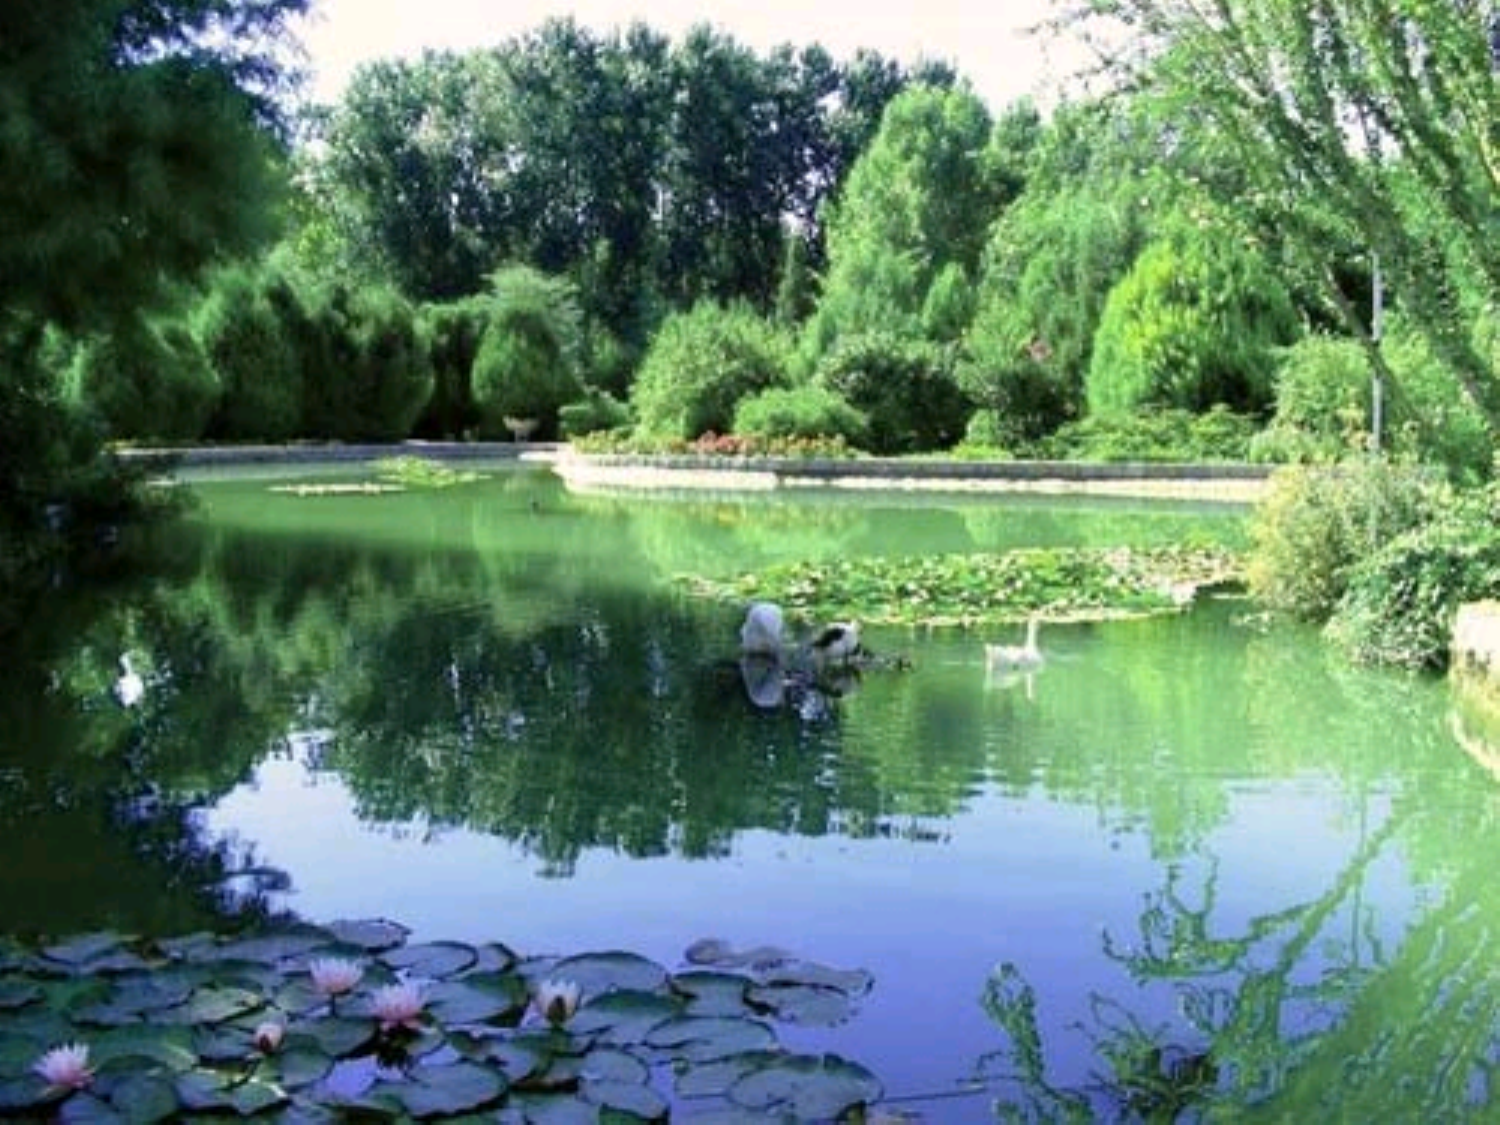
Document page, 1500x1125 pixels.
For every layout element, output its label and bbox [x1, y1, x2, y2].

list [0, 0, 1500, 1125]
